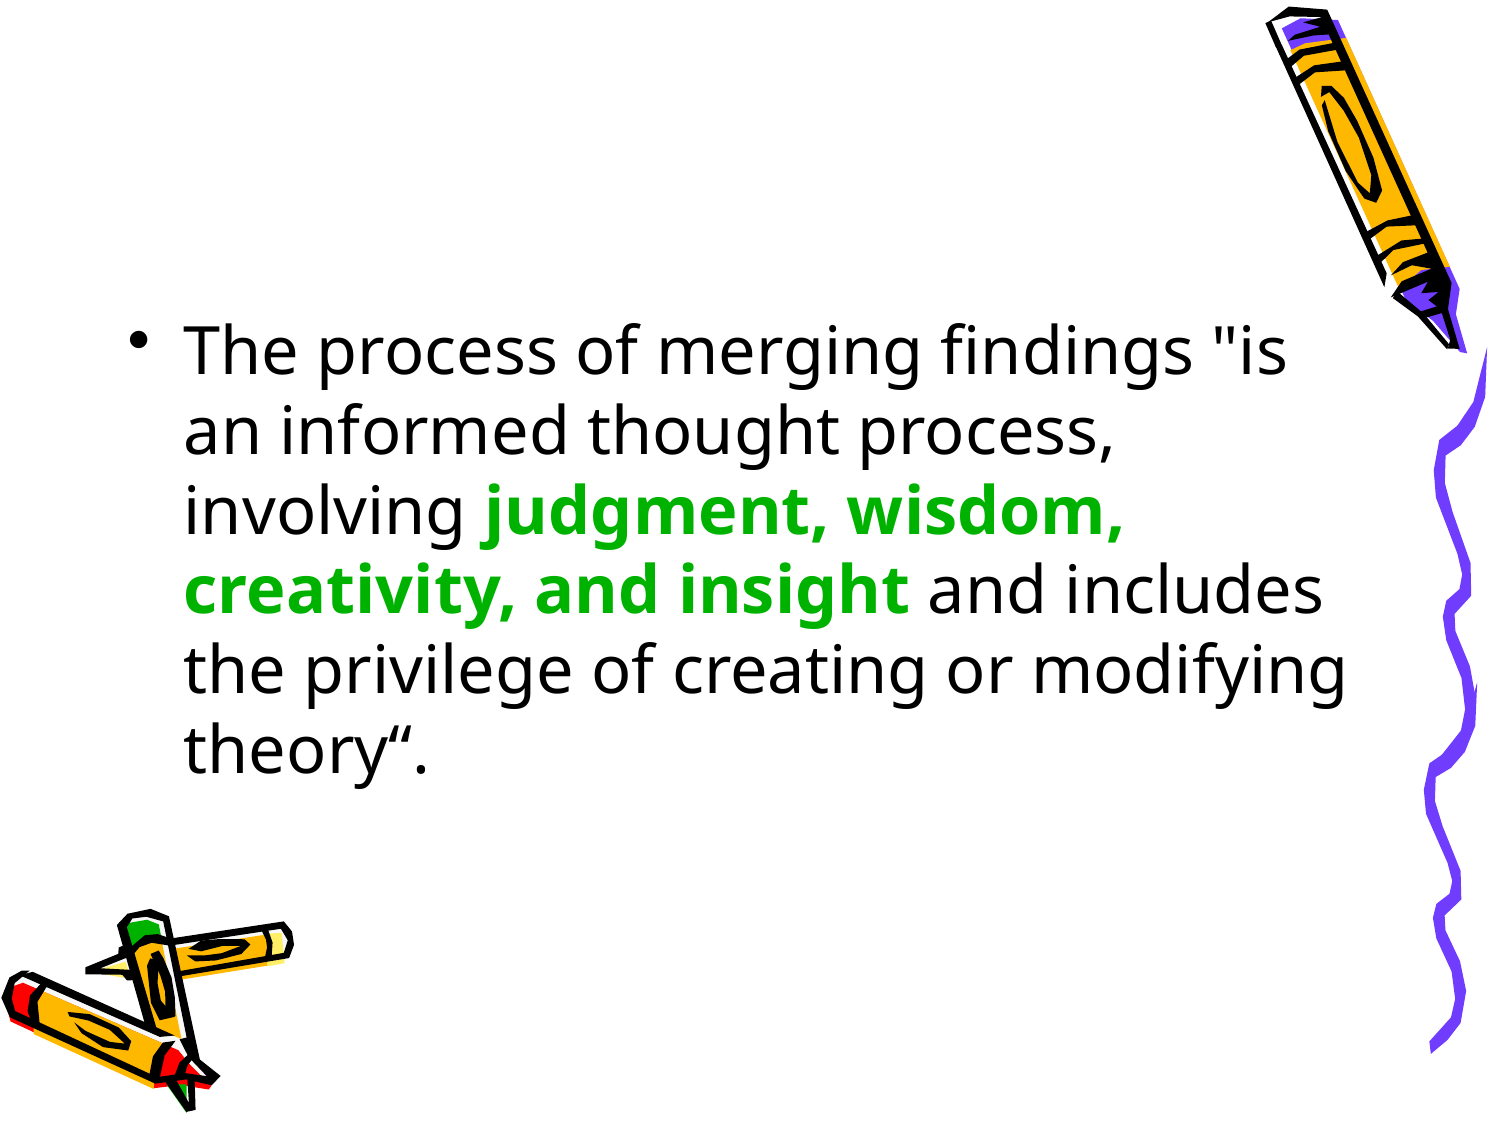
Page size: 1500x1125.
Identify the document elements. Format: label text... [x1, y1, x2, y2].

list The process of merging findings "is an informed thought process, involving judgment, wisdom, creativity, and insight and includes the privilege of creating or modifying theory“. [112, 299, 1376, 901]
